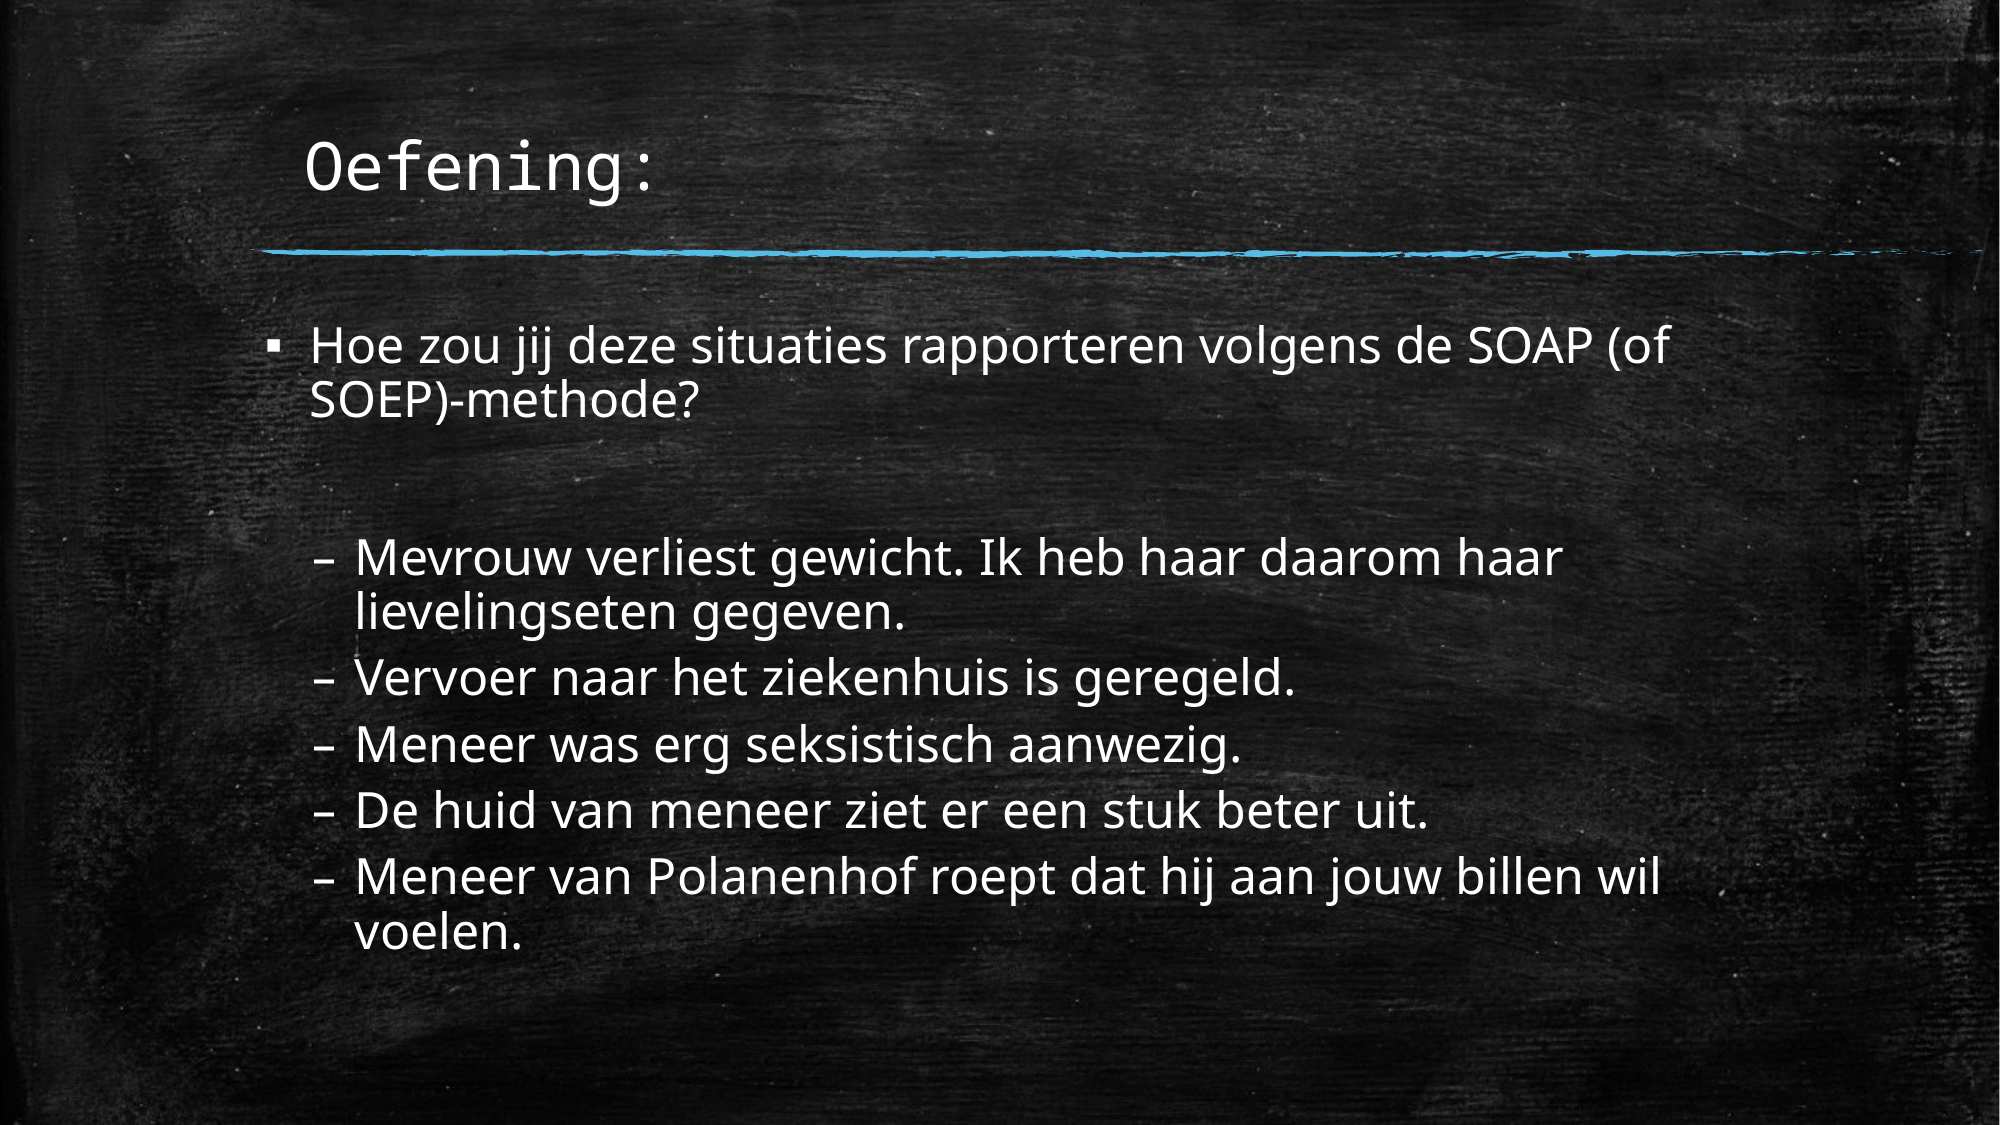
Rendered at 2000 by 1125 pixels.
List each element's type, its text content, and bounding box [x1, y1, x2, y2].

list Hoe zou jij deze situaties rapporteren volgens de SOAP (of SOEP)-methode? Mevrouw verliest gewicht. Ik heb haar daarom haar lievelingseten gegeven. Vervoer naar het ziekenhuis is geregeld. Meneer was erg seksistisch aanwezig. De huid van meneer ziet er een stuk beter uit. Meneer van Polanenhof roept dat hij aan jouw billen wil voelen. [249, 312, 1750, 1013]
title Oefening: [249, 45, 1750, 213]
